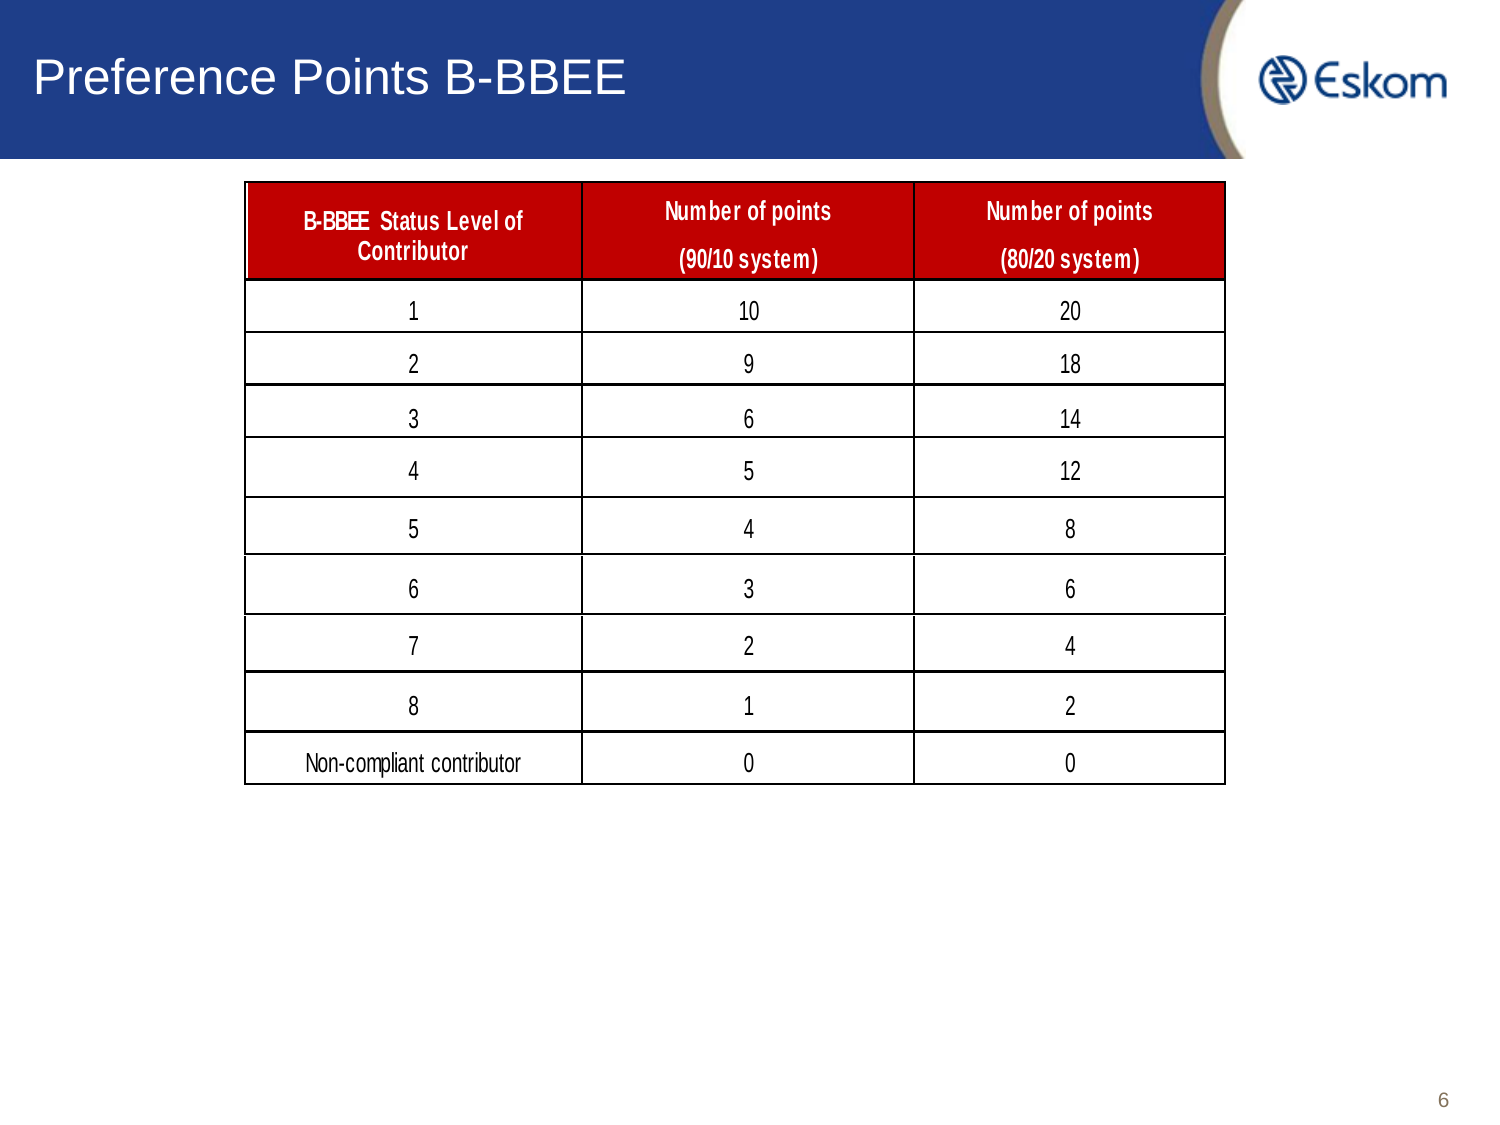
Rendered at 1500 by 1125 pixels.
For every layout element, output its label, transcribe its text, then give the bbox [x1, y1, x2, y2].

picture [1257, 55, 1450, 105]
slide_number 6 [1178, 1086, 1450, 1113]
title Preference Points B-BBEE [32, 53, 1179, 106]
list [147, 180, 1228, 872]
picture [0, 0, 1246, 159]
